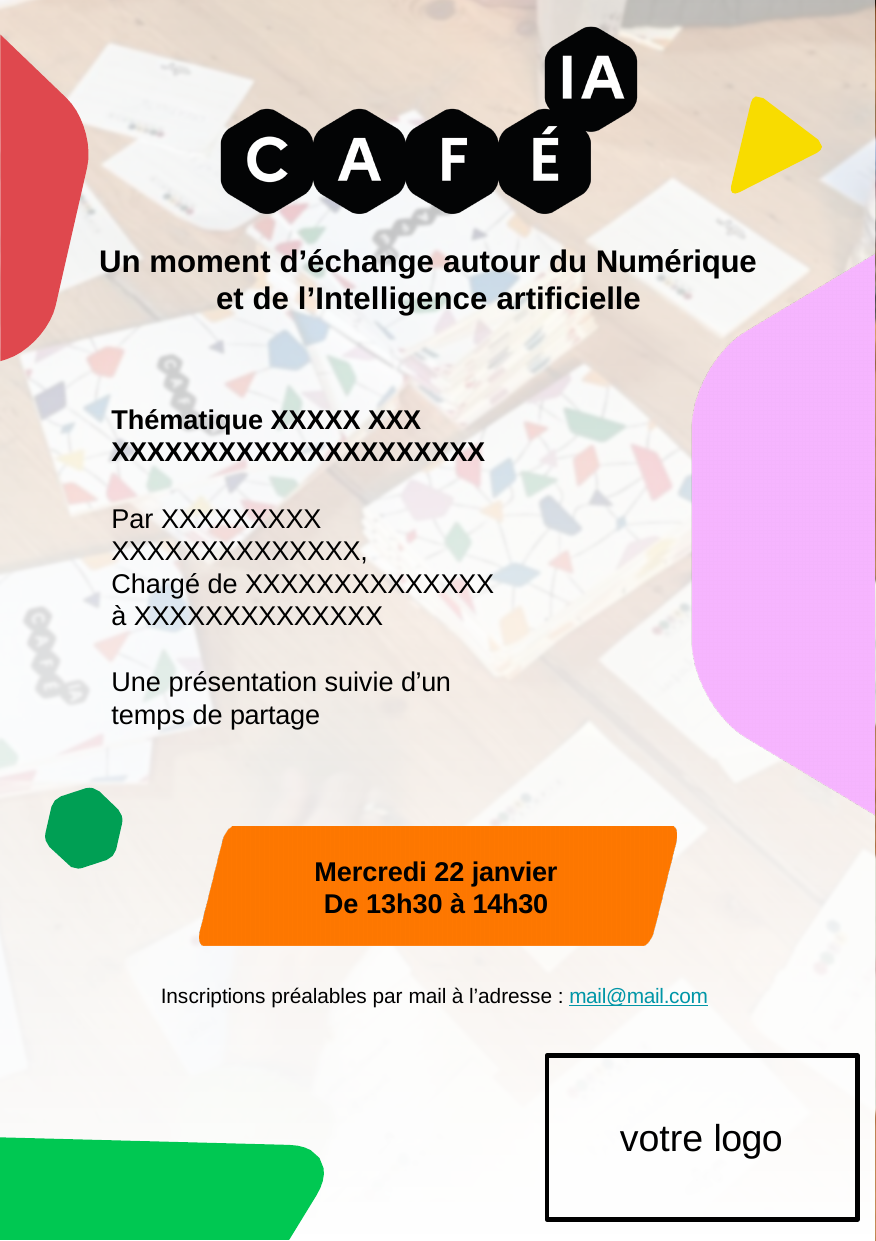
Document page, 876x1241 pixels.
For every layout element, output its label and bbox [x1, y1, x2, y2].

text_box [198, 194, 875, 946]
picture [0, 0, 876, 1241]
